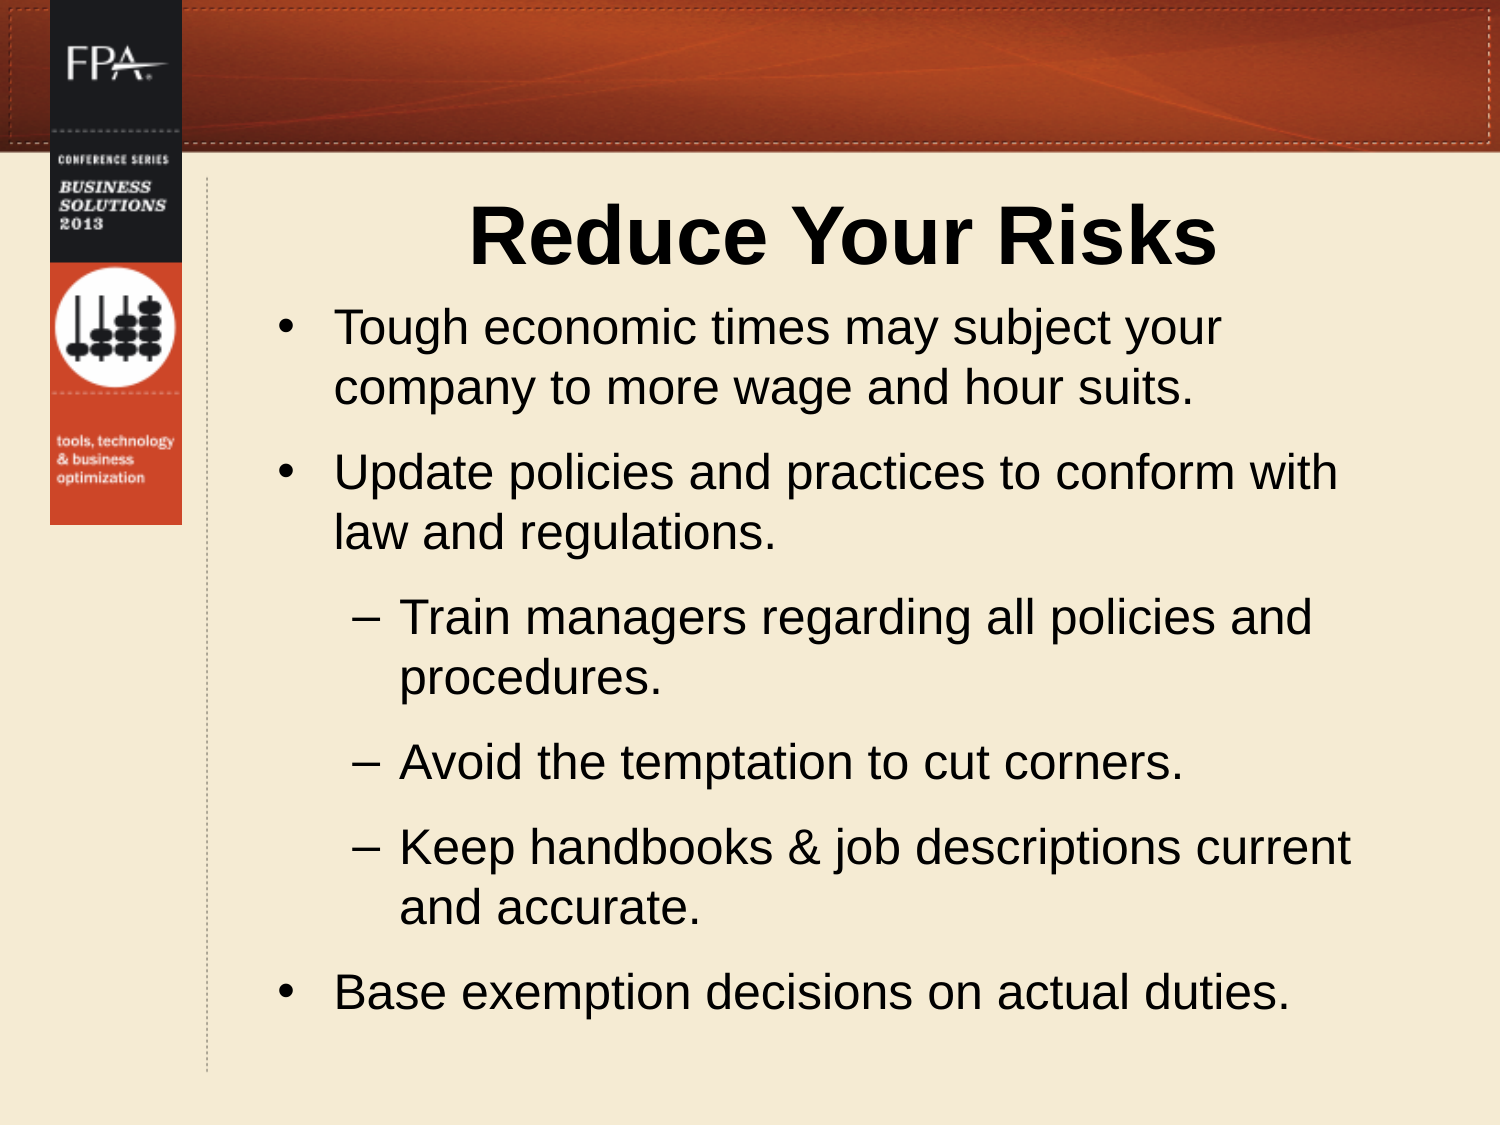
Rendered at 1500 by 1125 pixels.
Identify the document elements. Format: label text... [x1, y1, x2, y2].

picture [0, 0, 1500, 1125]
title Reduce Your Risks [262, 149, 1426, 313]
list Tough economic times may subject your company to more wage and hour suits. Update policies and practices to conform with law and regulations. Train managers regarding all policies and procedures. Avoid the temptation to cut corners. Keep handbooks & job descriptions current and accurate. Base exemption decisions on actual duties. [262, 287, 1425, 1038]
